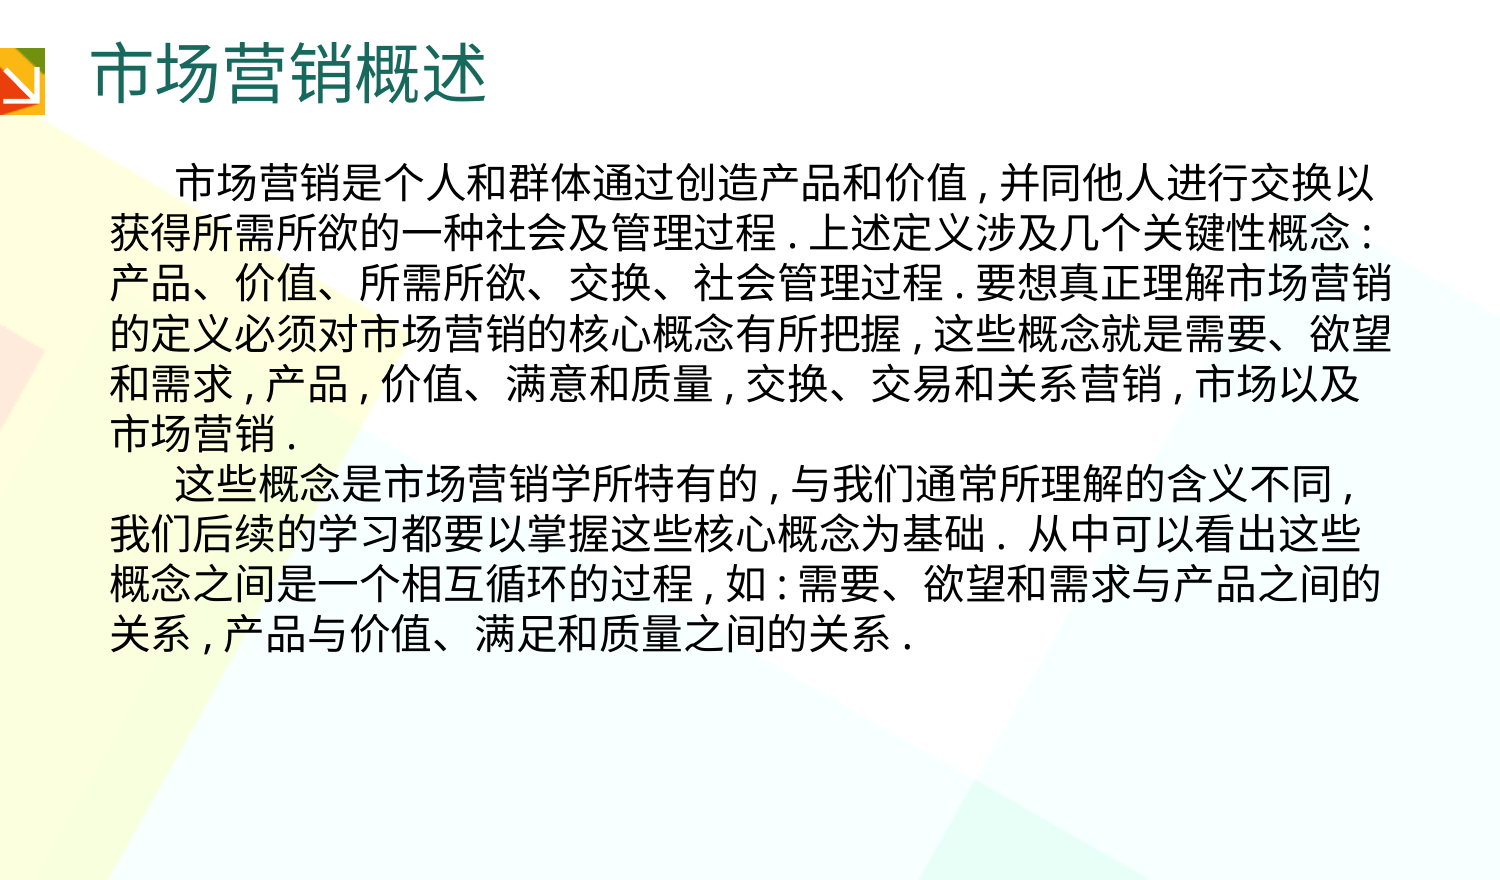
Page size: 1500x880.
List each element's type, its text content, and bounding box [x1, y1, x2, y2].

text_box 市场营销概述 [73, 24, 504, 120]
text_box 市场营销是个人和群体通过创造产品和价值,并同他人进行交换以获得所需所欲的一种社会及管理过程.上述定义涉及几个关键性概念:产品、价值、所需所欲、交换、社会管理过程.要想真正理解市场营销的定义必须对市场营销的核心概念有所把握,这些概念就是需要、欲望和需求,产品,价值、满意和质量,交换、交易和关系营销,市场以及市场营销. 这些概念是市场营销学所特有的,与我们通常所理解的含义不同,我们后续的学习都要以掌握这些核心概念为基础. 从中可以看出这些概念之间是一个相互循环的过程,如:需要、欲望和需求与产品之间的关系,产品与价值、满足和质量之间的关系. [94, 149, 1409, 665]
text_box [0, 48, 45, 115]
